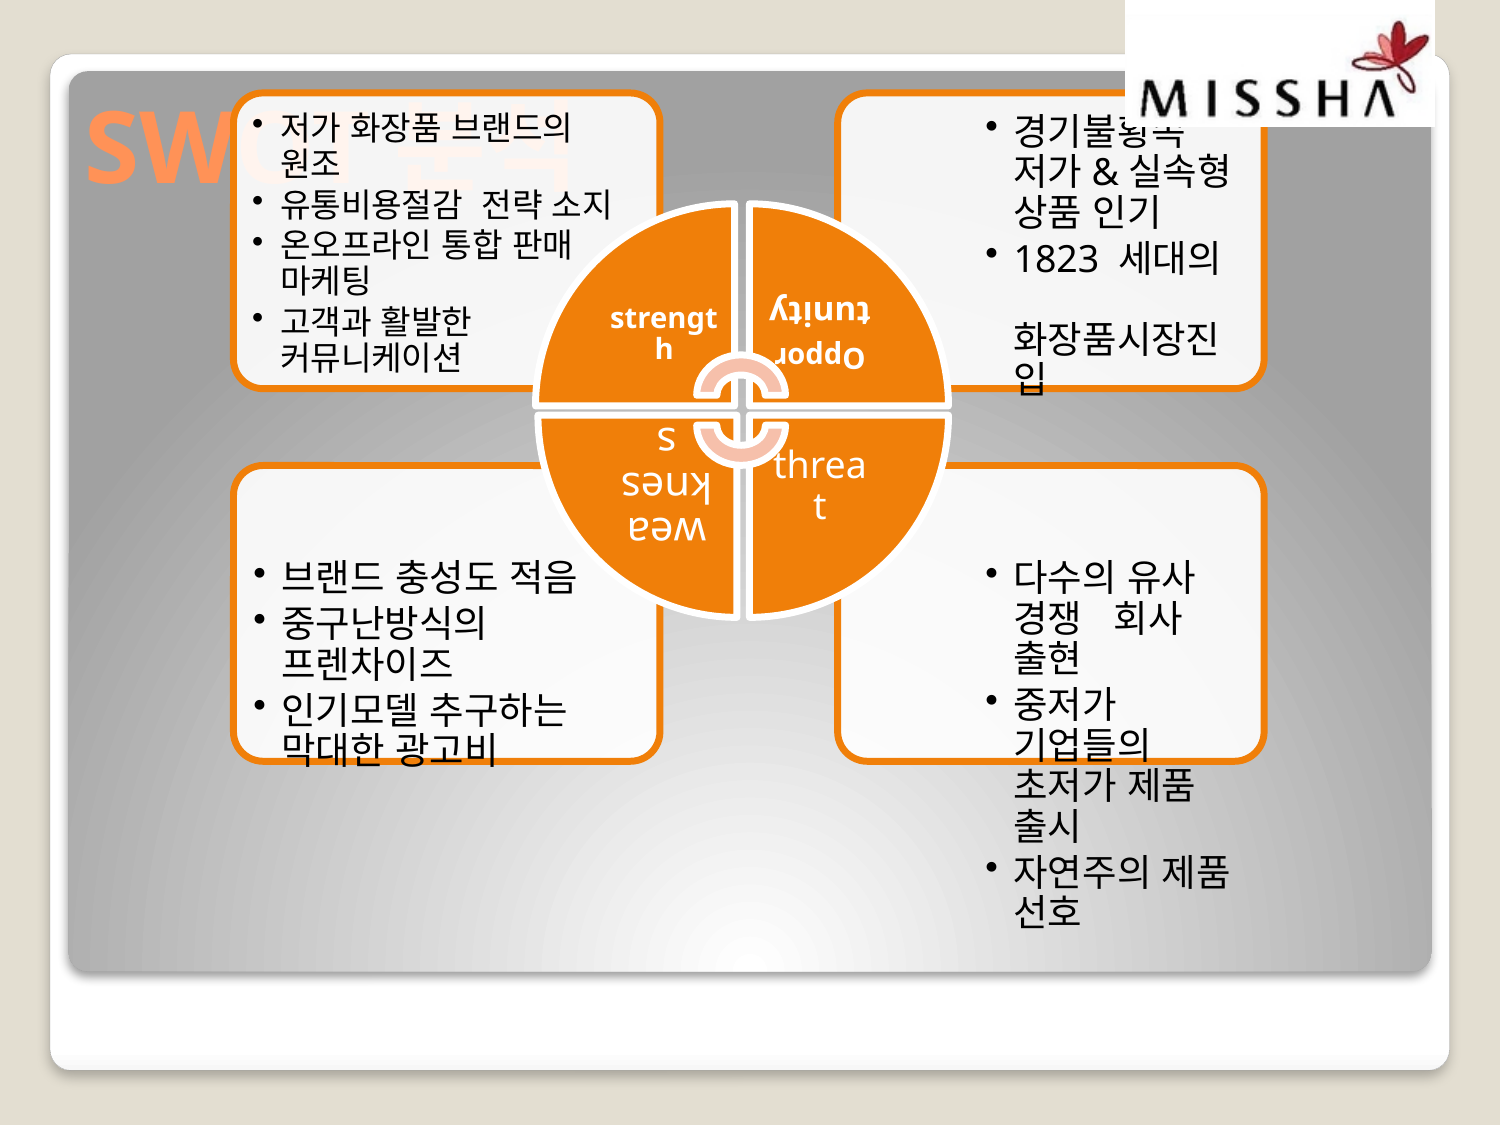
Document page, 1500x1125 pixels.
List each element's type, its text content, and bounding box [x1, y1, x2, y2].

picture [1124, 0, 1435, 127]
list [82, 86, 1426, 775]
title SWOT분석 [70, 23, 1117, 211]
